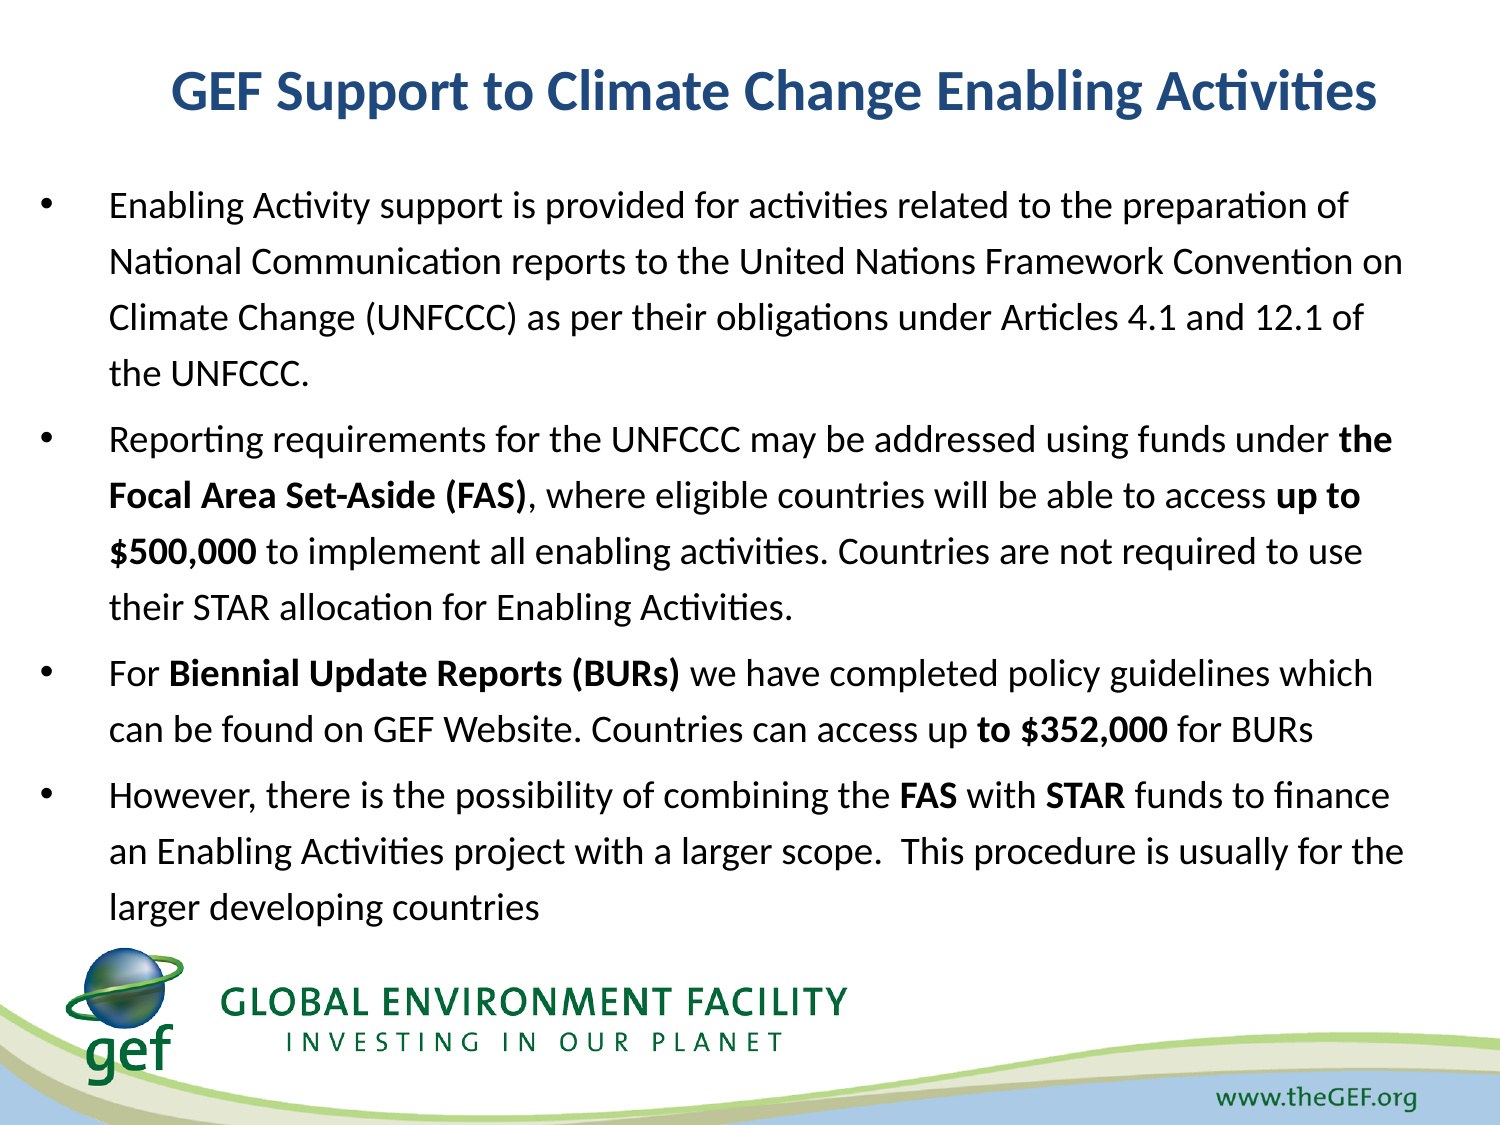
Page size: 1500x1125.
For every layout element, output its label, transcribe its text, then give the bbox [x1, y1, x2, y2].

list Enabling Activity support is provided for activities related to the preparation of National Communication reports to the United Nations Framework Convention on Climate Change (UNFCCC) as per their obligations under Articles 4.1 and 12.1 of the UNFCCC. Reporting requirements for the UNFCCC may be addressed using funds under the Focal Area Set-Aside (FAS), where eligible countries will be able to access up to $500,000 to implement all enabling activities. Countries are not required to use their STAR allocation for Enabling Activities. For Biennial Update Reports (BURs) we have completed policy guidelines which can be found on GEF Website. Countries can access up to $352,000 for BURs However, there is the possibility of combining the FAS with STAR funds to finance an Enabling Activities project with a larger scope. This procedure is usually for the larger developing countries [24, 162, 1426, 951]
title GEF Support to Climate Change Enabling Activities [99, 24, 1451, 151]
picture [0, 920, 1500, 1125]
